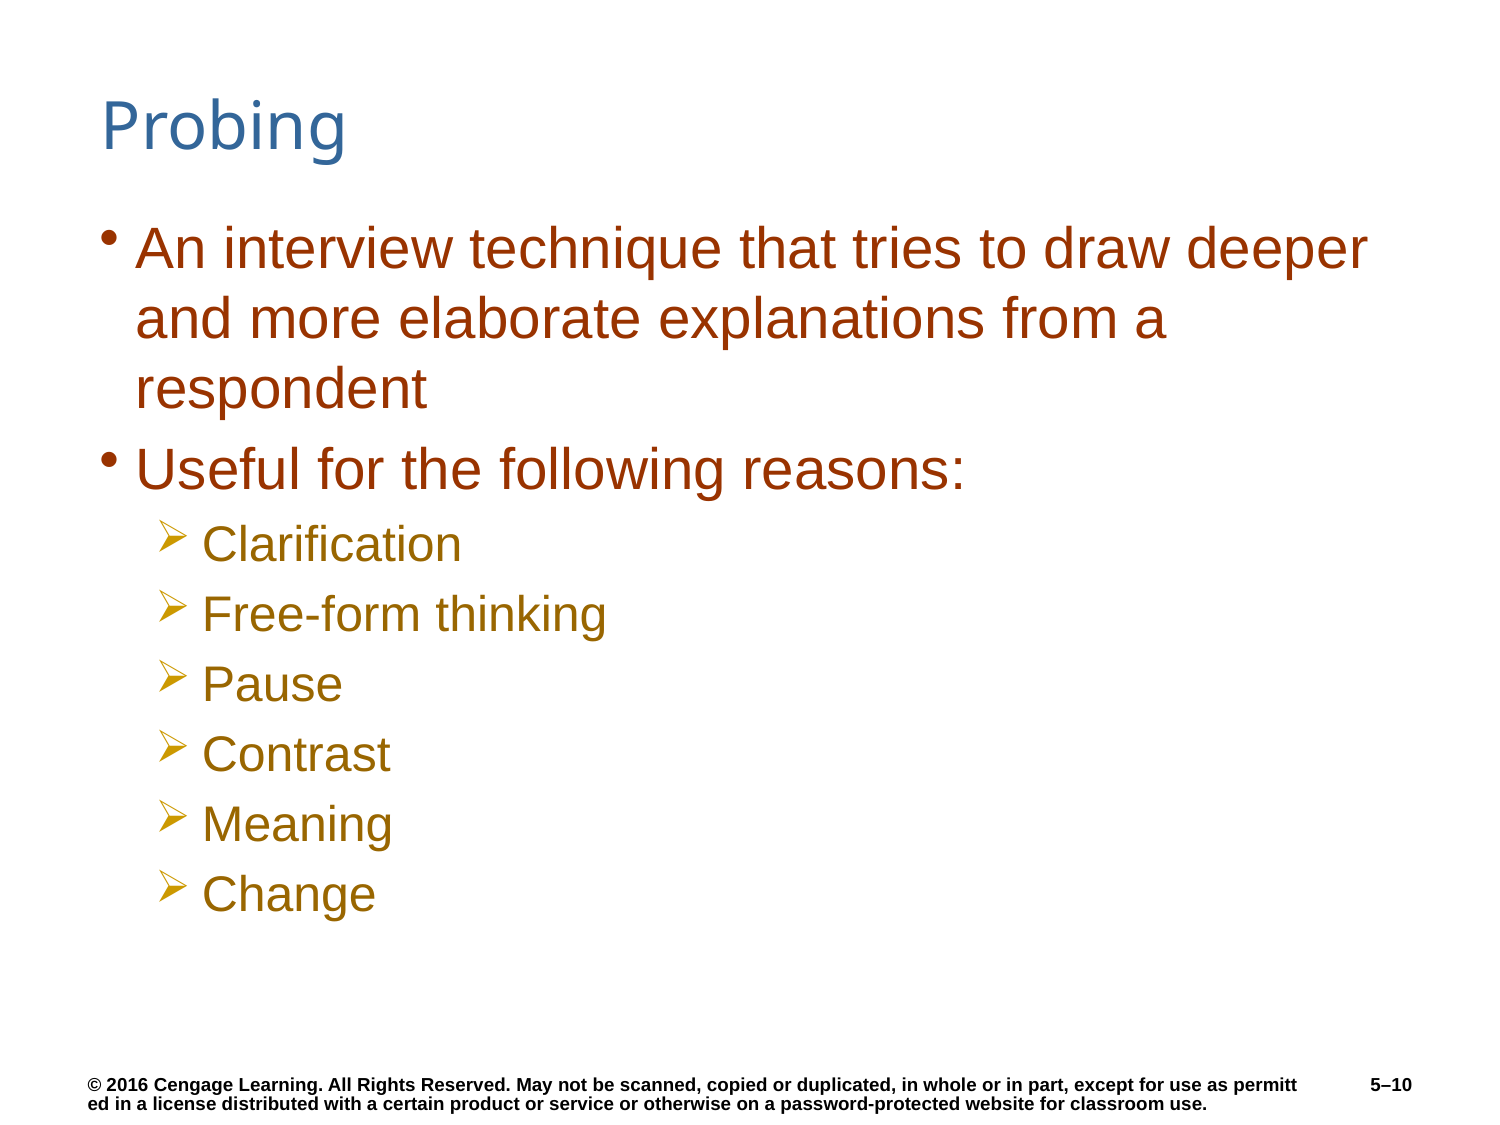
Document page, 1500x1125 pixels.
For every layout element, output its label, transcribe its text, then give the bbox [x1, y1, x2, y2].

slide_number 5–10 [1050, 1042, 1413, 1103]
list An interview technique that tries to draw deeper and more elaborate explanations from a respondent Useful for the following reasons: Clarification Free-form thinking Pause Contrast Meaning Change [84, 202, 1414, 1013]
title Probing [85, 75, 1411, 171]
footer © 2016 Cengage Learning. All Rights Reserved. May not be scanned, copied or duplicated, in whole or in part, except for use as permitted in a license distributed with a certain product or service or otherwise on a password-protected website for classroom use. [87, 1057, 1050, 1103]
